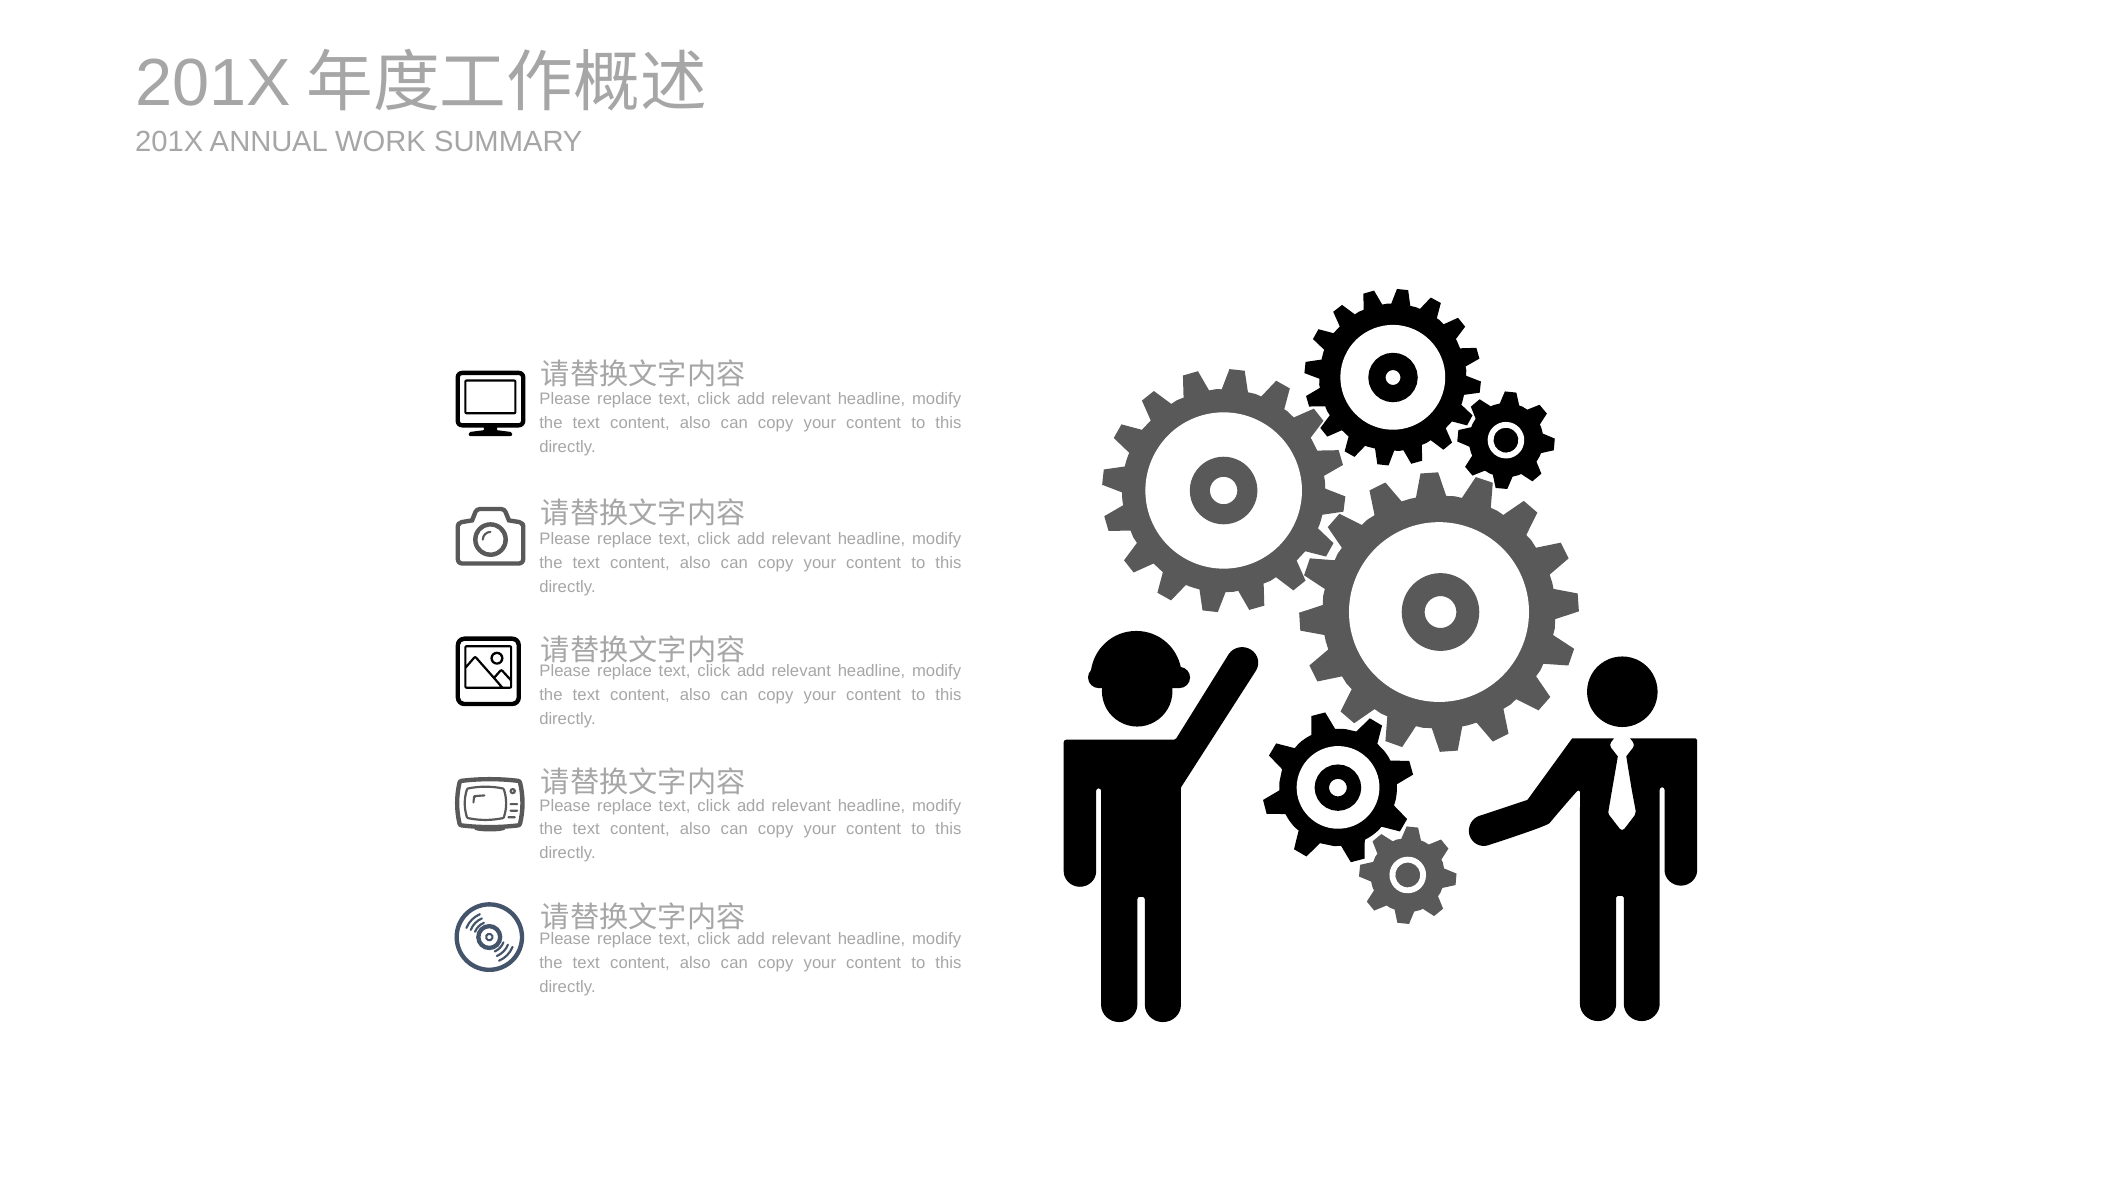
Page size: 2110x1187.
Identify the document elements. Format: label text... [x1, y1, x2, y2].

text_box [1304, 288, 1481, 466]
text_box [1263, 712, 1414, 863]
text_box 201X ANNUAL WORK SUMMARY [135, 122, 596, 158]
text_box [454, 776, 525, 832]
text_box [1340, 324, 1446, 430]
text_box [1413, 584, 1468, 640]
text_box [539, 348, 963, 457]
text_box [455, 506, 526, 566]
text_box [1063, 630, 1261, 1023]
text_box [1457, 391, 1555, 489]
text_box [455, 636, 522, 707]
text_box [1376, 361, 1410, 394]
text_box [1358, 826, 1457, 924]
text_box [1487, 421, 1525, 459]
text_box [1348, 522, 1530, 702]
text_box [539, 624, 963, 729]
text_box [1145, 412, 1302, 569]
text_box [539, 487, 963, 597]
text_box [1296, 746, 1380, 829]
text_box 201X年度工作概述 [135, 38, 783, 119]
text_box [1102, 369, 1346, 613]
text_box [1299, 472, 1579, 752]
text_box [1468, 656, 1698, 1022]
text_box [455, 370, 526, 437]
text_box [1199, 466, 1248, 515]
text_box [1321, 771, 1355, 804]
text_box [454, 902, 525, 973]
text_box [539, 891, 963, 997]
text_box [539, 756, 963, 864]
text_box [1389, 856, 1427, 894]
